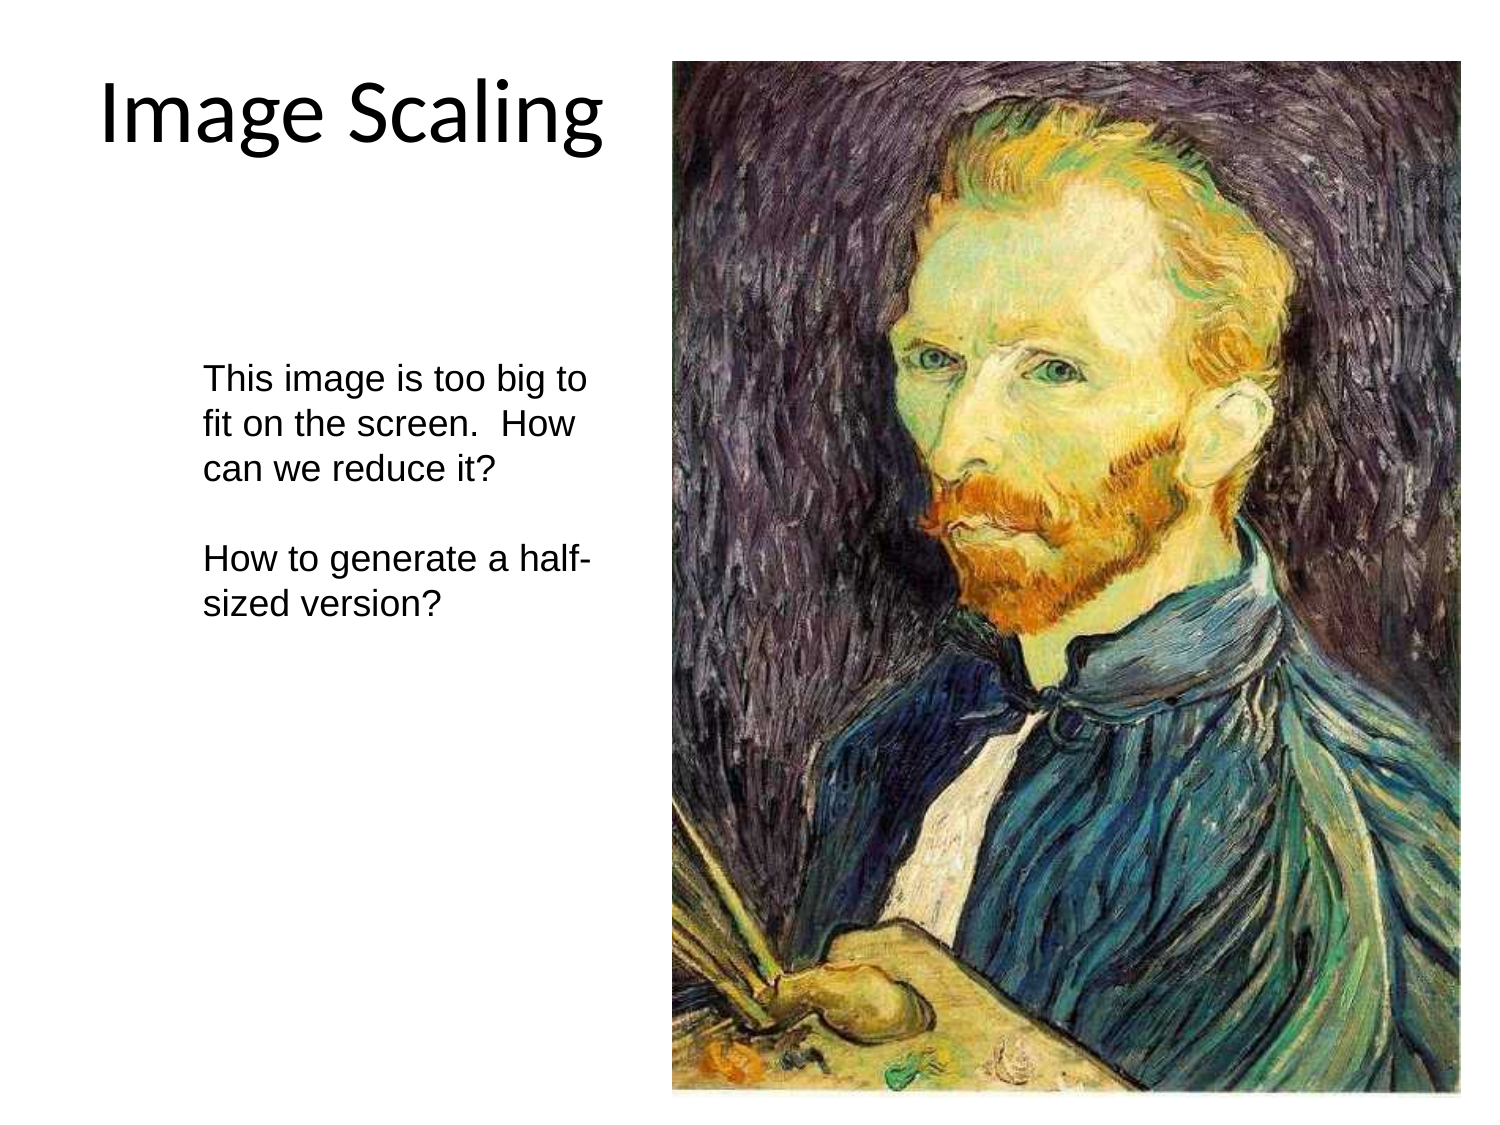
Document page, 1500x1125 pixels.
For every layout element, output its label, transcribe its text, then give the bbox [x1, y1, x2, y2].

title Image Scaling [0, 12, 1027, 200]
text_box This image is too big to fit on the screen. How can we reduce it? How to generate a half- sized version? [188, 346, 607, 631]
picture [672, 60, 1462, 1098]
